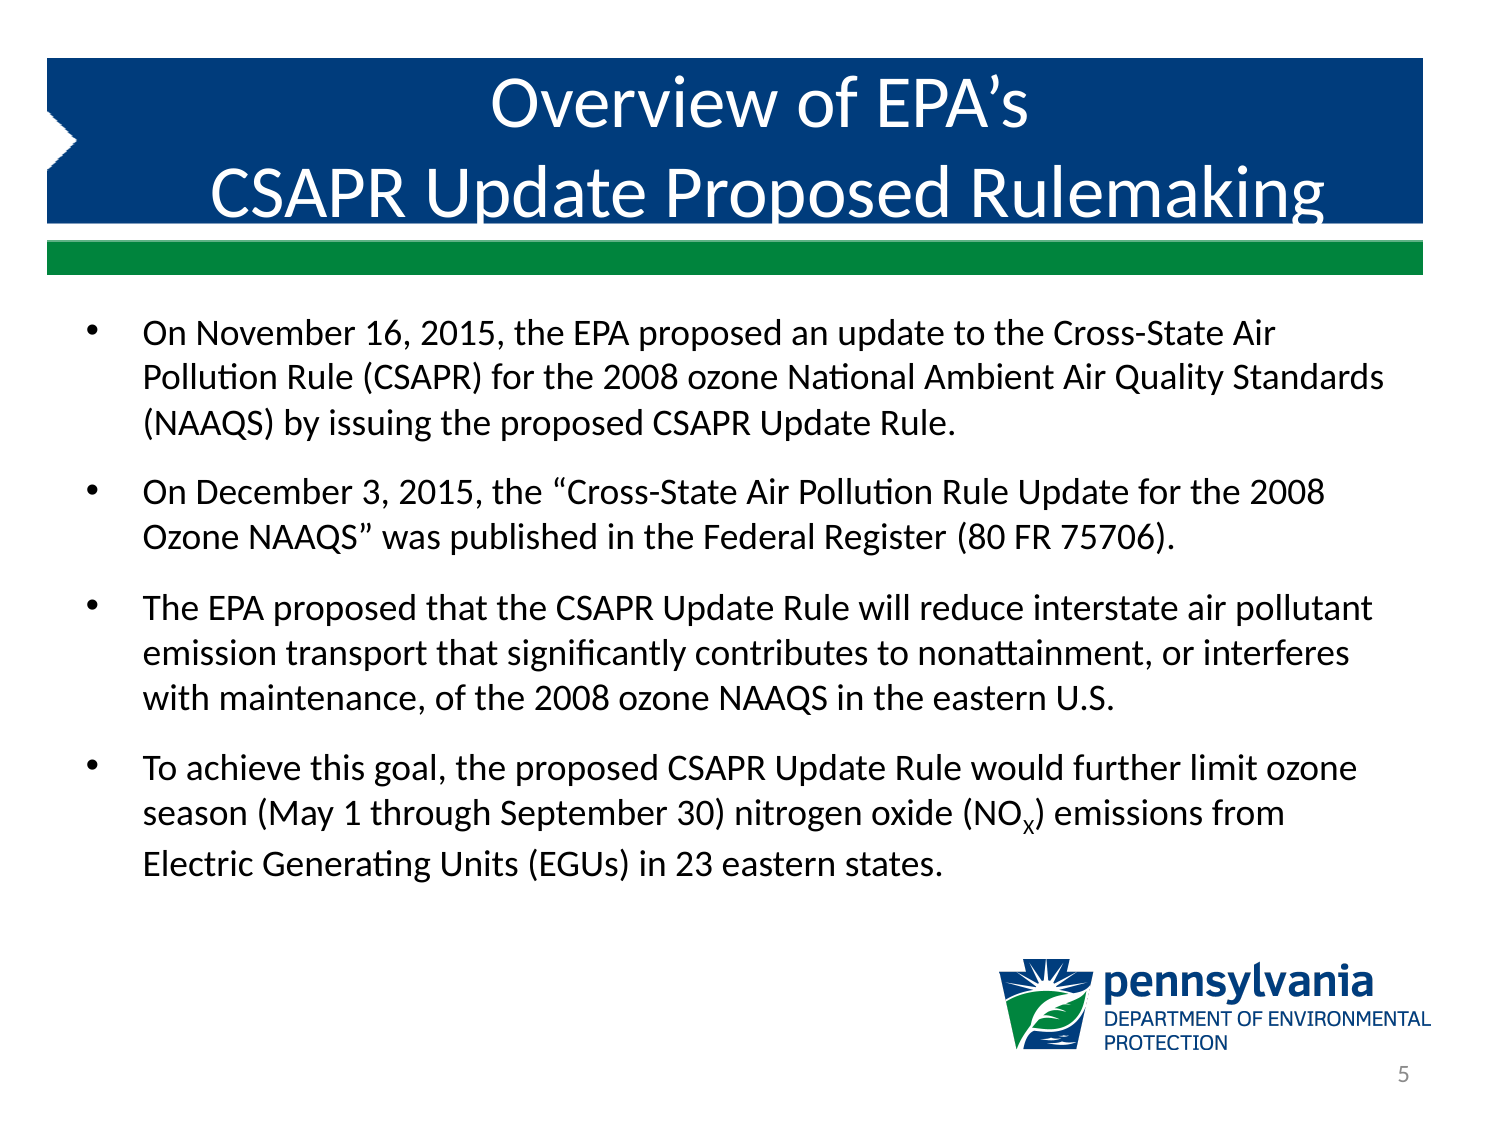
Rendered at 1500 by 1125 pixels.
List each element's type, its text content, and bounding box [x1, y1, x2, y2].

slide_number 5 [1074, 1060, 1425, 1103]
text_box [47, 58, 1423, 276]
picture [999, 958, 1431, 1051]
list On November 16, 2015, the EPA proposed an update to the Cross-State Air Pollution Rule (CSAPR) for the 2008 ozone National Ambient Air Quality Standards (NAAQS) by issuing the proposed CSAPR Update Rule. On December 3, 2015, the “Cross-State Air Pollution Rule Update for the 2008 Ozone NAAQS” was published in the Federal Register (80 FR 75706). The EPA proposed that the CSAPR Update Rule will reduce interstate air pollutant emission transport that significantly contributes to nonattainment, or interferes with maintenance, of the 2008 ozone NAAQS in the eastern U.S. To achieve this goal, the proposed CSAPR Update Rule would further limit ozone season (May 1 through September 30) nitrogen oxide (NOX) emissions from Electric Generating Units (EGUs) in 23 eastern states. [70, 299, 1413, 960]
